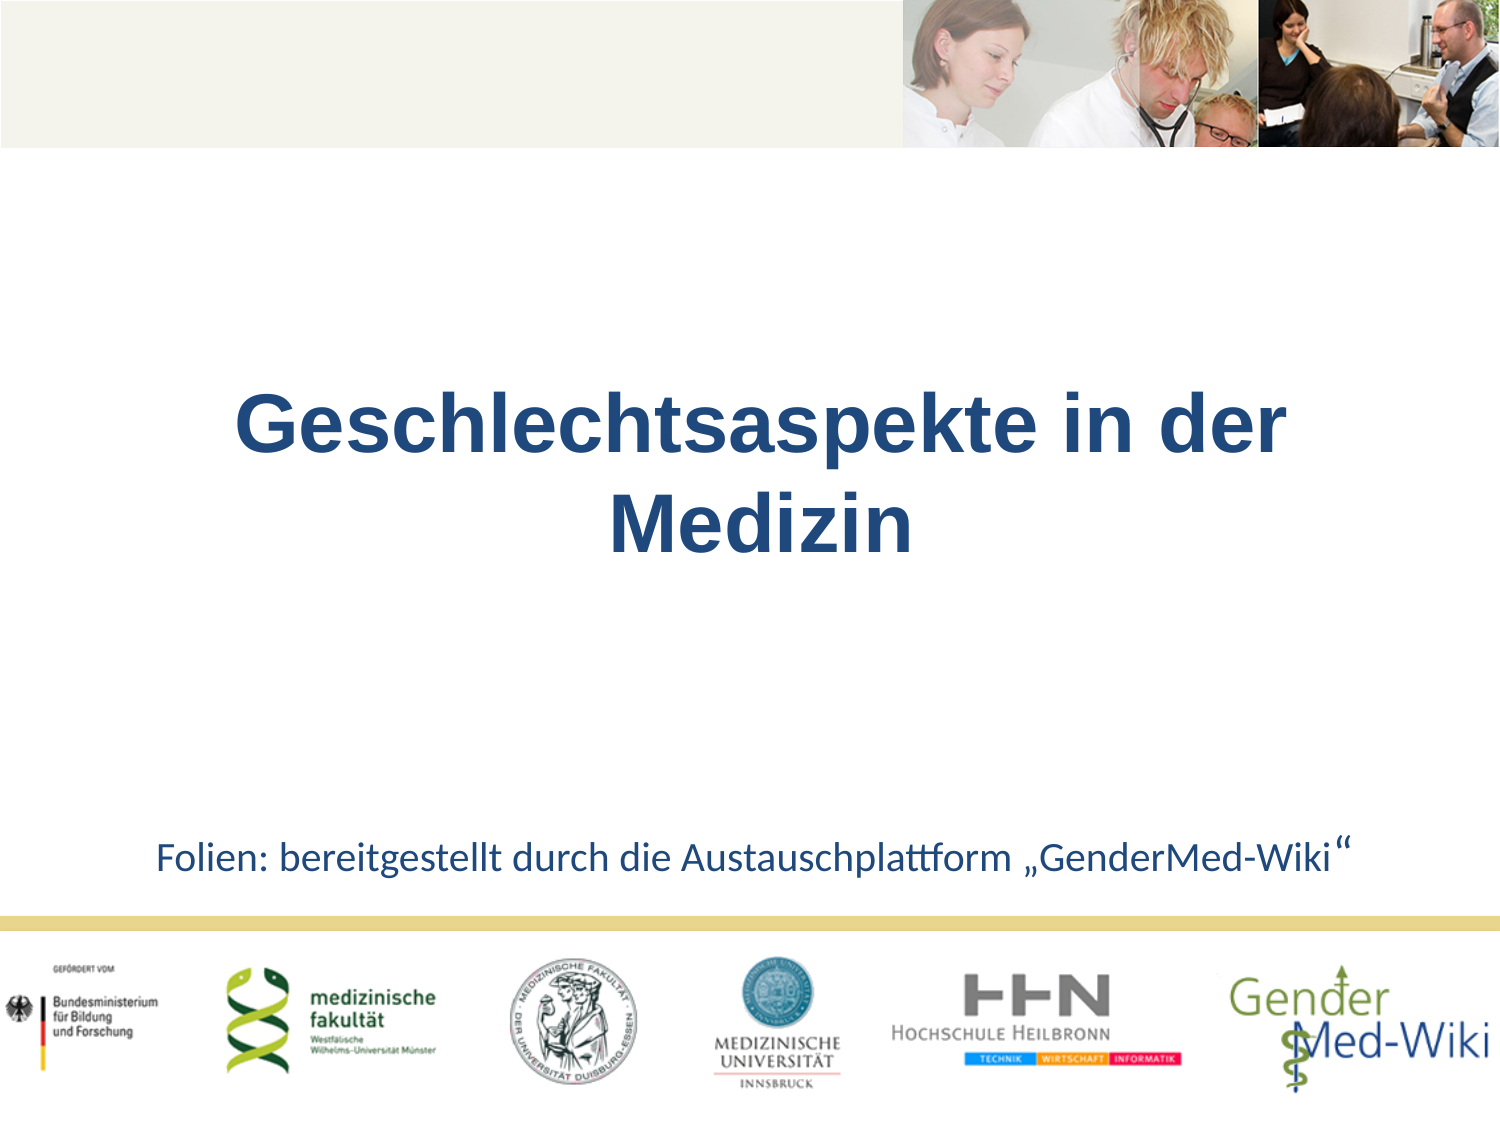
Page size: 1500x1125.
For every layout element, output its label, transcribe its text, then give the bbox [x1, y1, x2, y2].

picture [903, 0, 1500, 149]
picture [5, 956, 1489, 1094]
title Geschlechtsaspekte in der Medizin [123, 361, 1399, 603]
